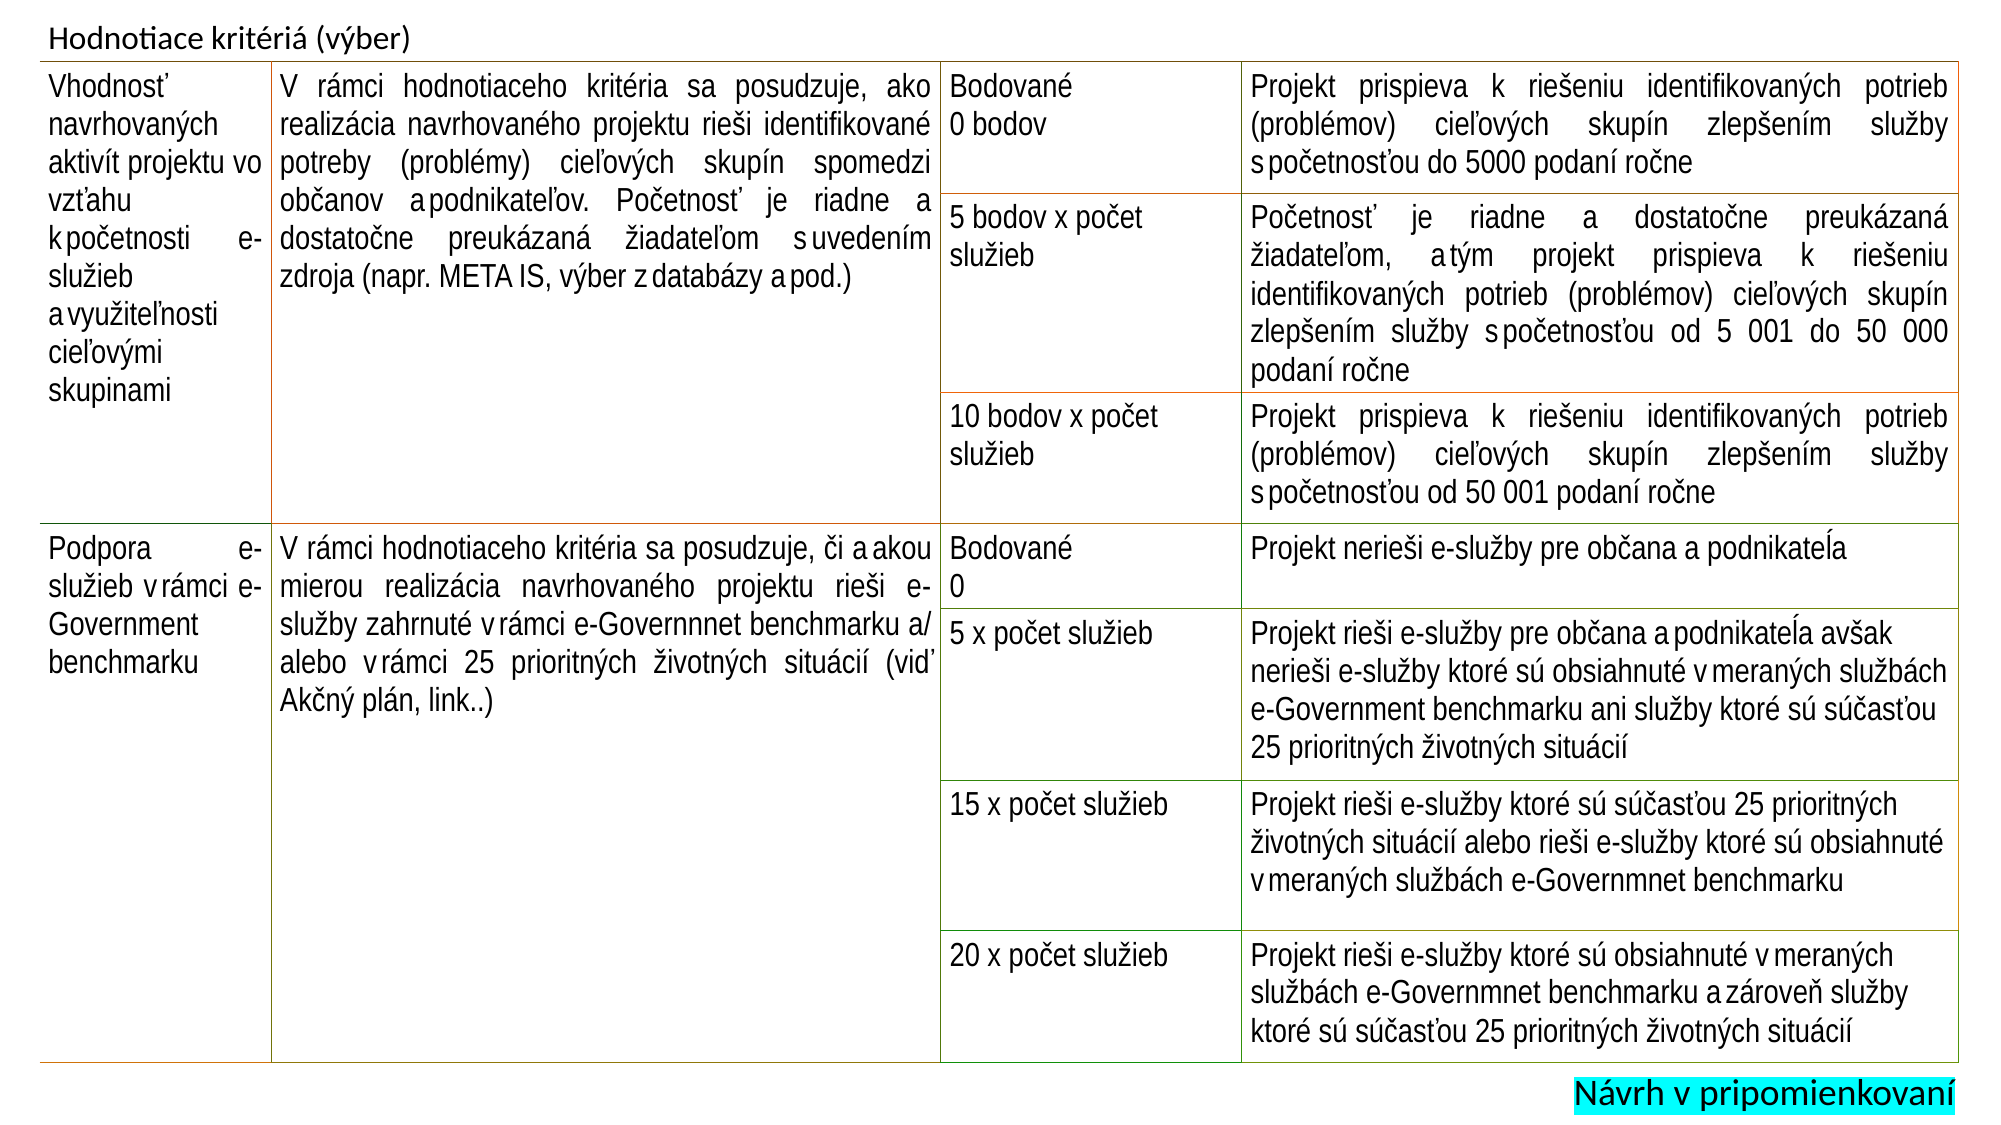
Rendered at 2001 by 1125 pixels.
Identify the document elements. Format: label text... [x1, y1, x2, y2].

table_cell 5 x počet služieb [941, 609, 1241, 780]
table_cell 20 x počet služieb [941, 931, 1241, 1062]
table_cell 5 bodov x počet služieb [941, 194, 1241, 392]
table_cell Vhodnosť navrhovaných aktivít projektu vo vzťahu k početnosti e-služieb a využiteľnosti cieľovými skupinami [40, 62, 271, 523]
table_cell Početnosť je riadne a dostatočne preukázaná žiadateľom, a tým projekt prispieva k riešeniu identifikovaných potrieb (problémov) cieľových skupín zlepšením služby s početnosťou od 5 001 do 50 000 podaní ročne [1242, 194, 1958, 392]
table_cell Projekt prispieva k riešeniu identifikovaných potrieb (problémov) cieľových skupín zlepšením služby s početnosťou od 50 001 podaní ročne [1242, 393, 1958, 523]
table_cell 15 x počet služieb [941, 781, 1241, 930]
table_header Hodnotiace kritériá (výber) [40, 20, 1958, 61]
table_cell 10 bodov x počet služieb [941, 393, 1241, 523]
table_cell Bodované 0 [941, 524, 1241, 608]
table_cell Projekt nerieši e-služby pre občana a podnikateĺa [1242, 524, 1958, 608]
table_cell Projekt rieši e-služby ktoré sú súčasťou 25 prioritných životných situácií alebo rieši e-služby ktoré sú obsiahnuté v meraných službách e-Governmnet benchmarku [1242, 781, 1958, 930]
table_cell Projekt prispieva k riešeniu identifikovaných potrieb (problémov) cieľových skupín zlepšením služby s početnosťou do 5000 podaní ročne [1242, 62, 1958, 193]
table_cell Projekt rieši e-služby ktoré sú obsiahnuté v meraných službách e-Governmnet benchmarku a zároveň služby ktoré sú súčasťou 25 prioritných životných situácií [1242, 931, 1958, 1062]
table_cell V rámci hodnotiaceho kritéria sa posudzuje, či a akou mierou realizácia navrhovaného projektu rieši e-služby zahrnuté v rámci e-Governnnet benchmarku a/ alebo v rámci 25 prioritných životných situácií (viď Akčný plán, link..) [272, 524, 940, 1062]
table_cell V rámci hodnotiaceho kritéria sa posudzuje, ako realizácia navrhovaného projektu rieši identifikované potreby (problémy) cieľových skupín spomedzi občanov a podnikateľov. Početnosť je riadne a dostatočne preukázaná žiadateľom s uvedením zdroja (napr. META IS, výber z databázy a pod.) [272, 62, 940, 523]
table_cell Bodované 0 bodov [941, 62, 1241, 193]
table_cell Podpora e-služieb v rámci e-Government benchmarku [40, 524, 271, 1062]
text_box Návrh v pripomienkovaní [1531, 1060, 1998, 1121]
table_cell Projekt rieši e-služby pre občana a podnikateĺa avšak nerieši e-služby ktoré sú obsiahnuté v meraných službách e-Government benchmarku ani služby ktoré sú súčasťou 25 prioritných životných situácií [1242, 609, 1958, 780]
